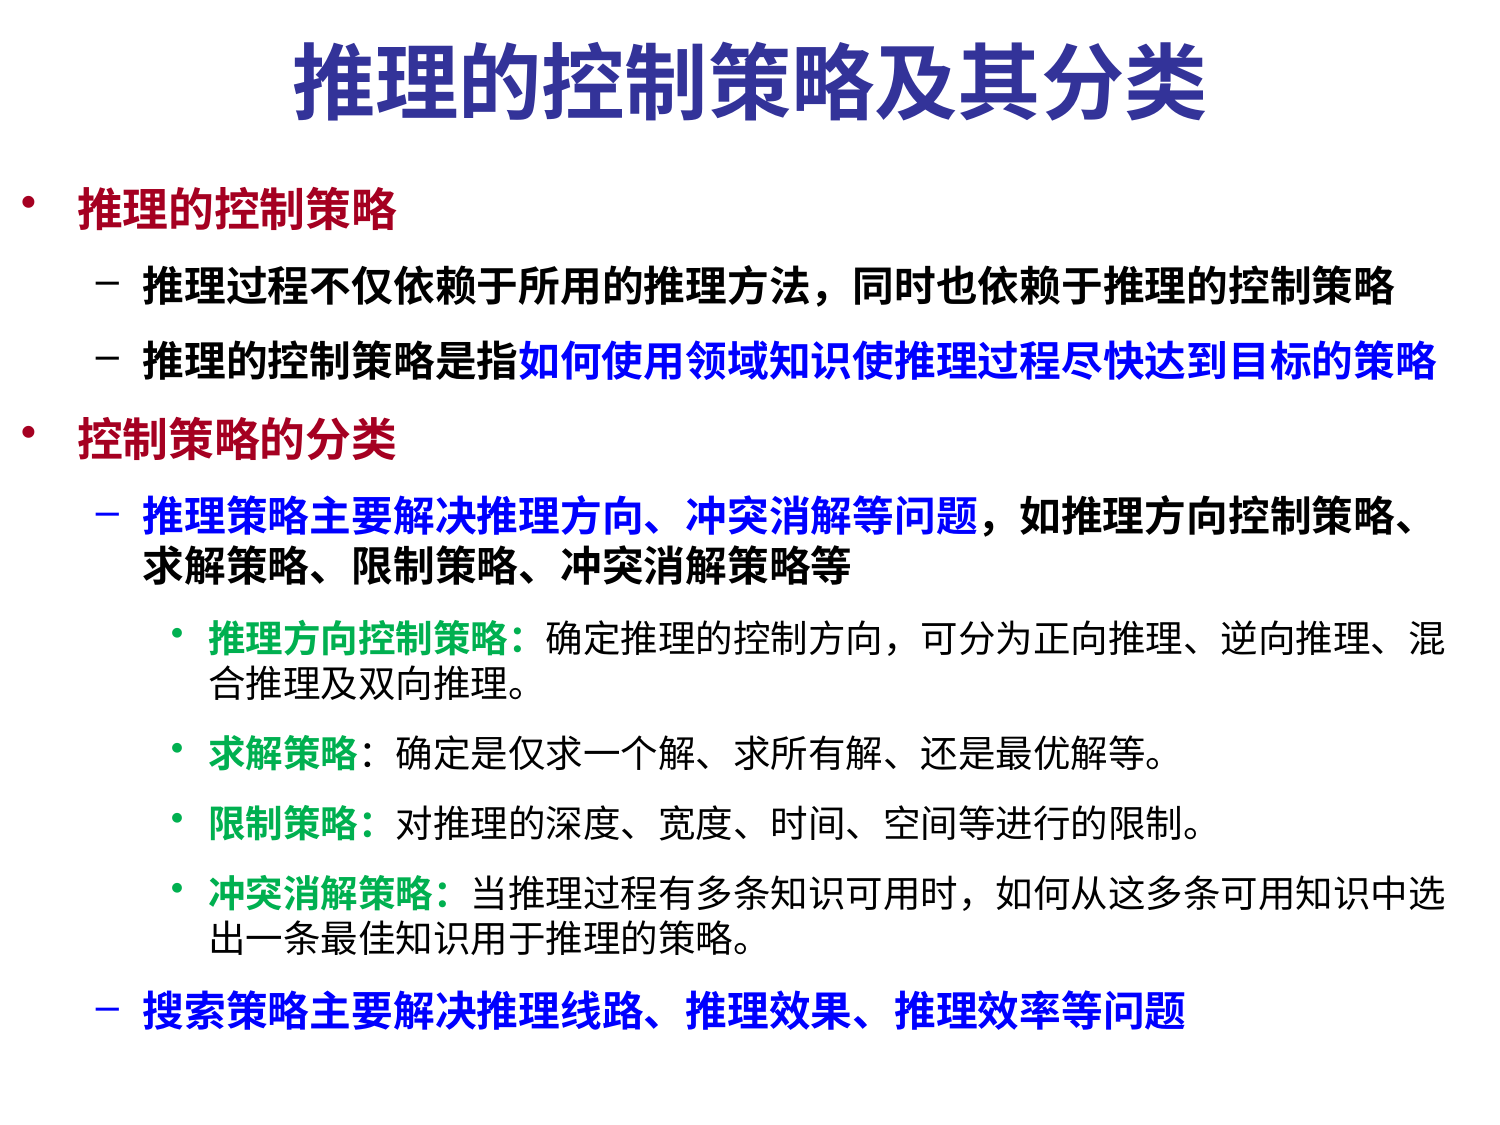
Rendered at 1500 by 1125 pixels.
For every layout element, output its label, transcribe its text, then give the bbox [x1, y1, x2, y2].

list 推理的控制策略 推理过程不仅依赖于所用的推理方法，同时也依赖于推理的控制策略 推理的控制策略是指如何使用领域知识使推理过程尽快达到目标的策略 控制策略的分类 推理策略主要解决推理方向、冲突消解等问题，如推理方向控制策略、求解策略、限制策略、冲突消解策略等 推理方向控制策略：确定推理的控制方向，可分为正向推理、逆向推理、混合推理及双向推理。 求解策略：确定是仅求一个解、求所有解、还是最优解等。 限制策略：对推理的深度、宽度、时间、空间等进行的限制。 冲突消解策略：当推理过程有多条知识可用时，如何从这多条可用知识中选出一条最佳知识用于推理的策略。 搜索策略主要解决推理线路、推理效果、推理效率等问题 [5, 172, 1465, 941]
title 推理的控制策略及其分类 [75, 0, 1425, 161]
